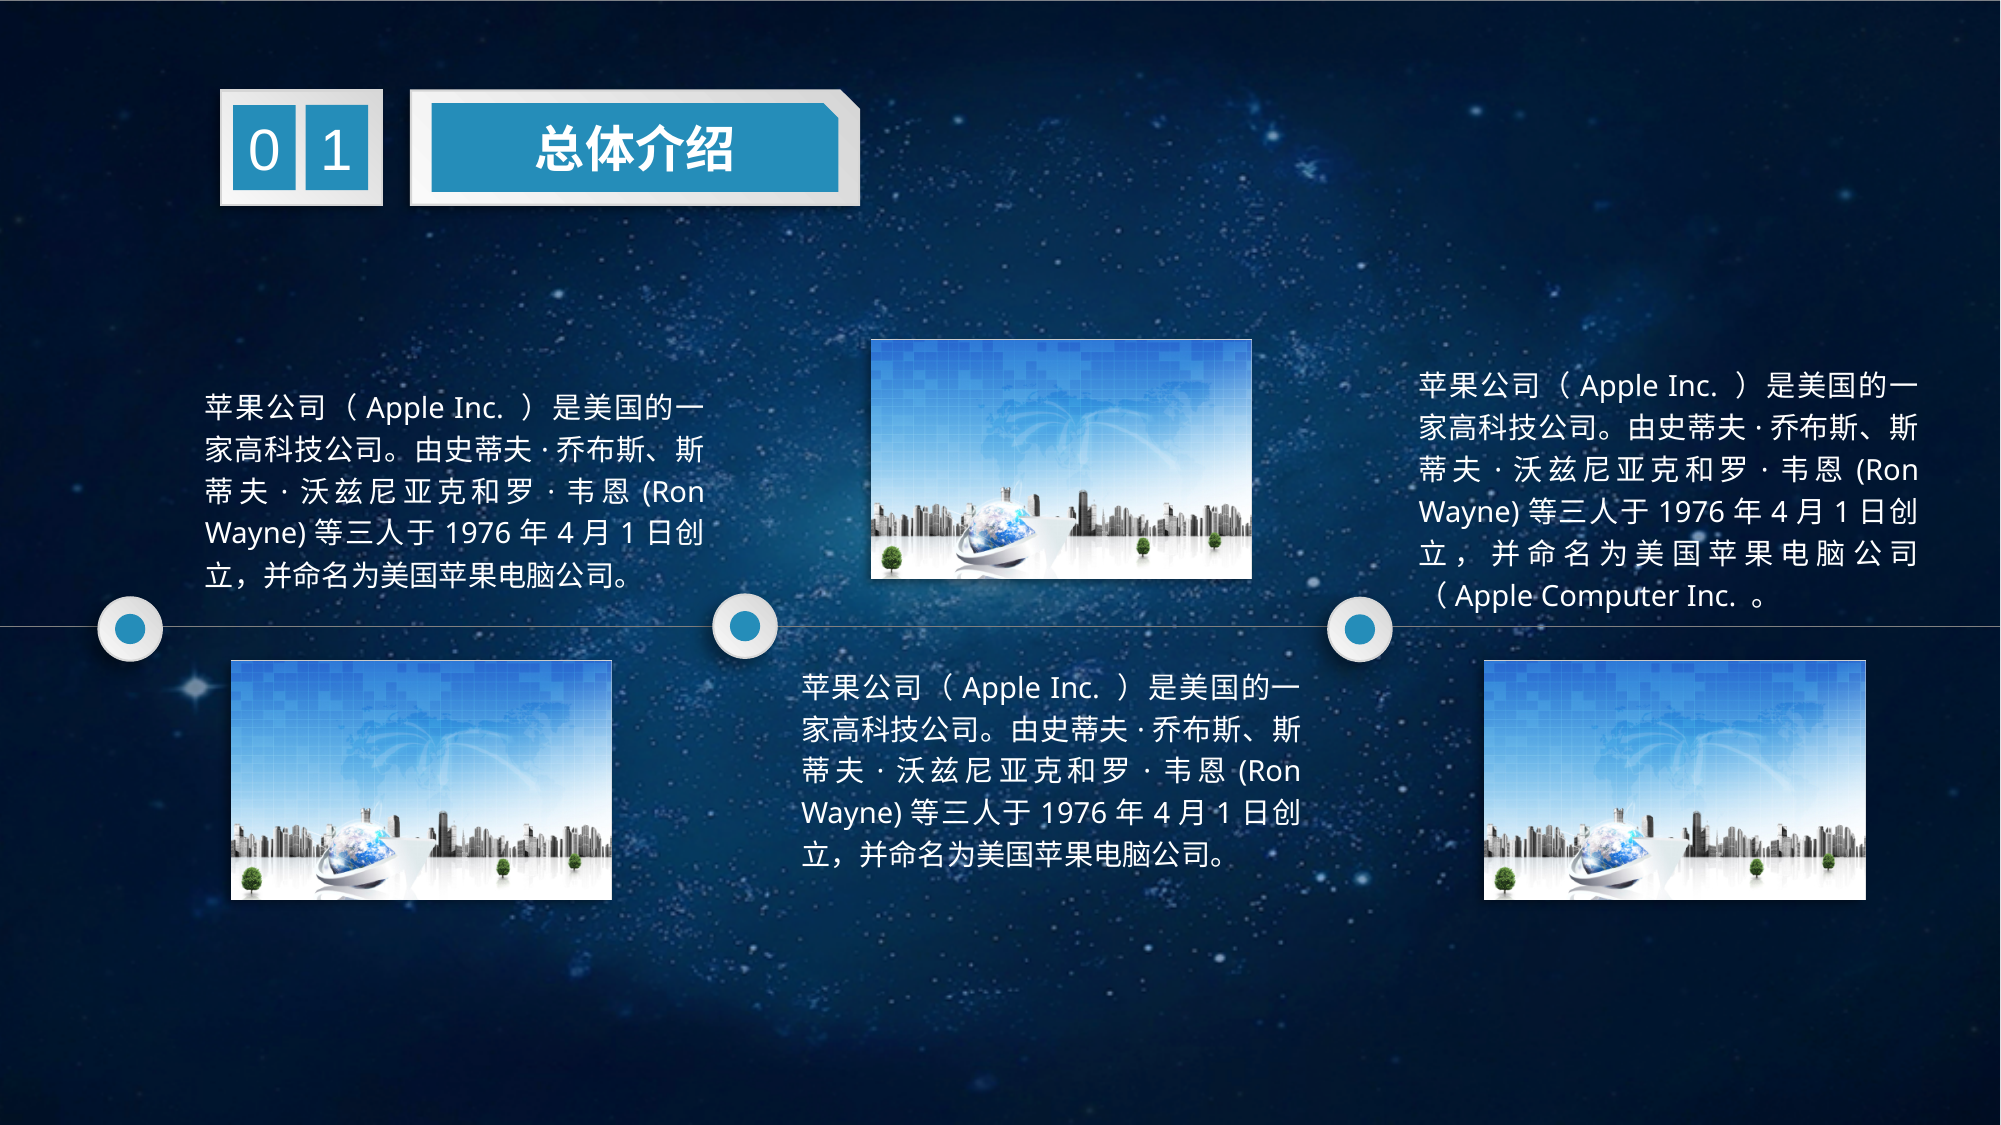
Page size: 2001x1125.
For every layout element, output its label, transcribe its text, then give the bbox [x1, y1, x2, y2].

picture [0, 0, 2001, 1125]
text_box 苹果公司（Apple Inc. ）是美国的一家高科技公司。由史蒂夫·乔布斯、斯蒂夫·沃兹尼亚克和罗·韦恩(Ron Wayne)等三人于1976年4月1日创立，并命名为美国苹果电脑公司（Apple Computer Inc. 。 [1403, 353, 1934, 620]
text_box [98, 597, 162, 661]
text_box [305, 104, 369, 191]
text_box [713, 594, 777, 658]
text_box 苹果公司（Apple Inc. ）是美国的一家高科技公司。由史蒂夫·乔布斯、斯蒂夫·沃兹尼亚克和罗·韦恩(Ron Wayne)等三人于1976年4月1日创立，并命名为美国苹果电脑公司。 [786, 654, 1317, 879]
text_box 苹果公司（Apple Inc. ）是美国的一家高科技公司。由史蒂夫·乔布斯、斯蒂夫·沃兹尼亚克和罗·韦恩(Ron Wayne)等三人于1976年4月1日创立，并命名为美国苹果电脑公司。 [190, 374, 720, 600]
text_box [410, 90, 860, 205]
text_box [220, 89, 383, 206]
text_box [232, 104, 297, 191]
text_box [1328, 597, 1392, 662]
